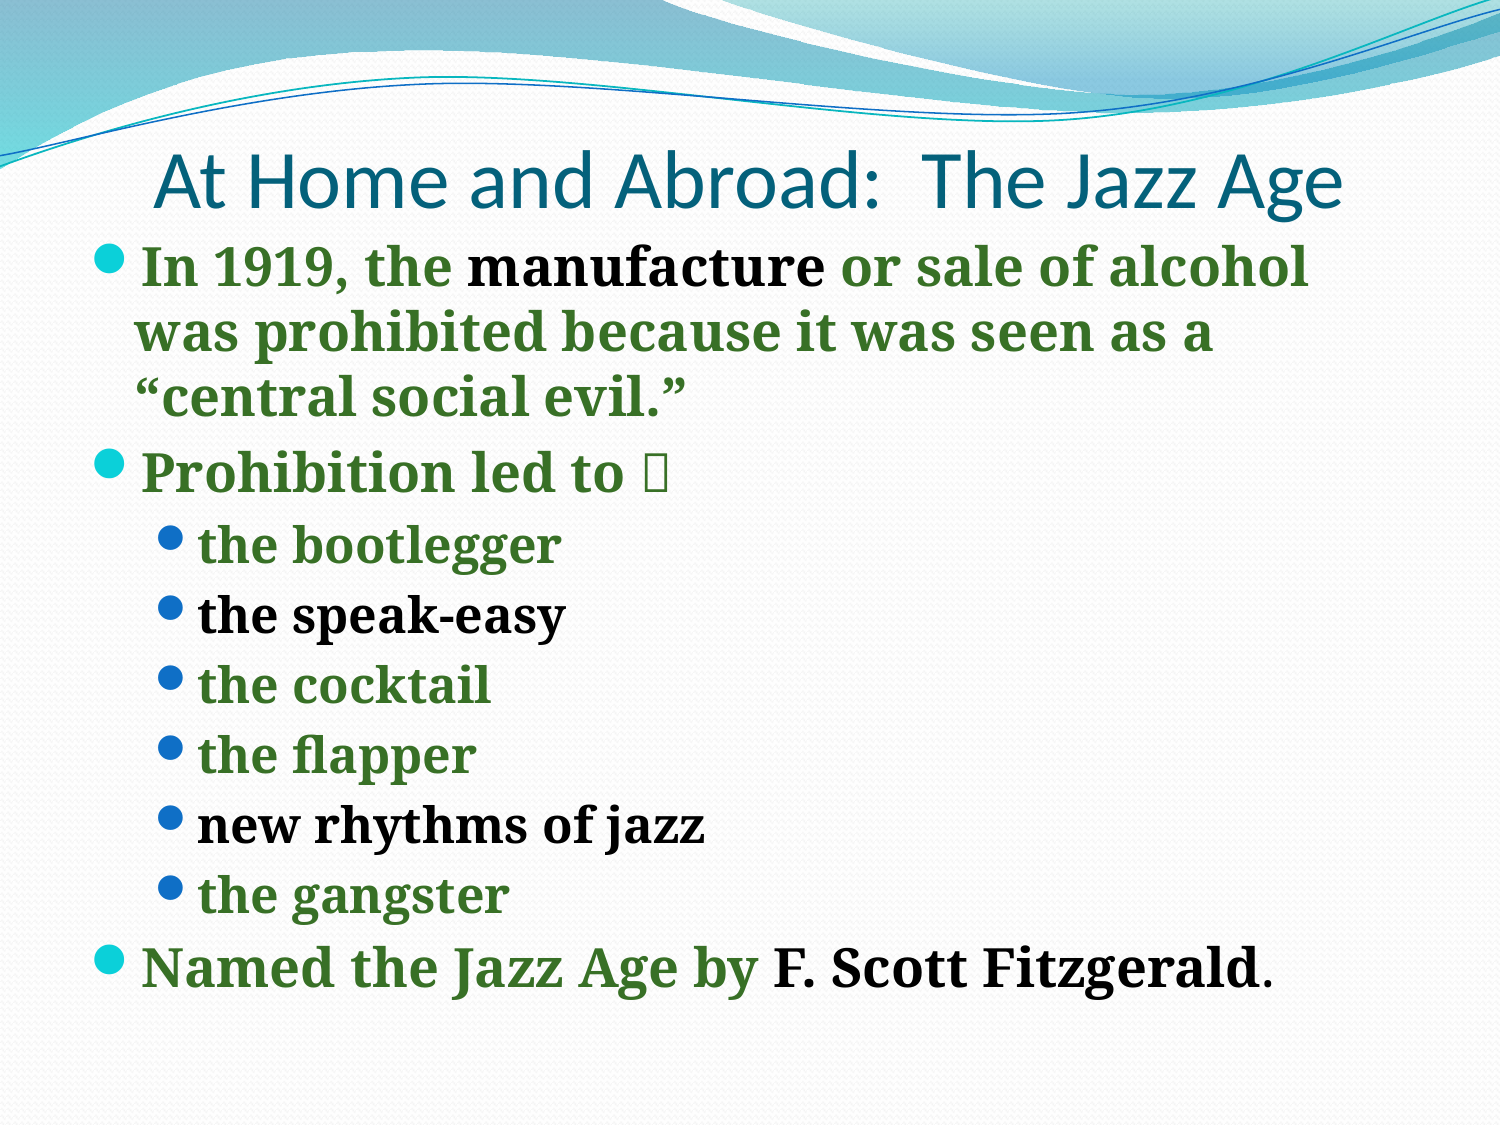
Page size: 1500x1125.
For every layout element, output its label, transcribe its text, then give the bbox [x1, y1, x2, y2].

title At Home and Abroad: The Jazz Age [74, 115, 1426, 224]
list In 1919, the manufacture or sale of alcohol was prohibited because it was seen as a “central social evil.” Prohibition led to  the bootlegger the speak-easy the cocktail the flapper new rhythms of jazz the gangster Named the Jazz Age by F. Scott Fitzgerald. [74, 224, 1426, 1038]
